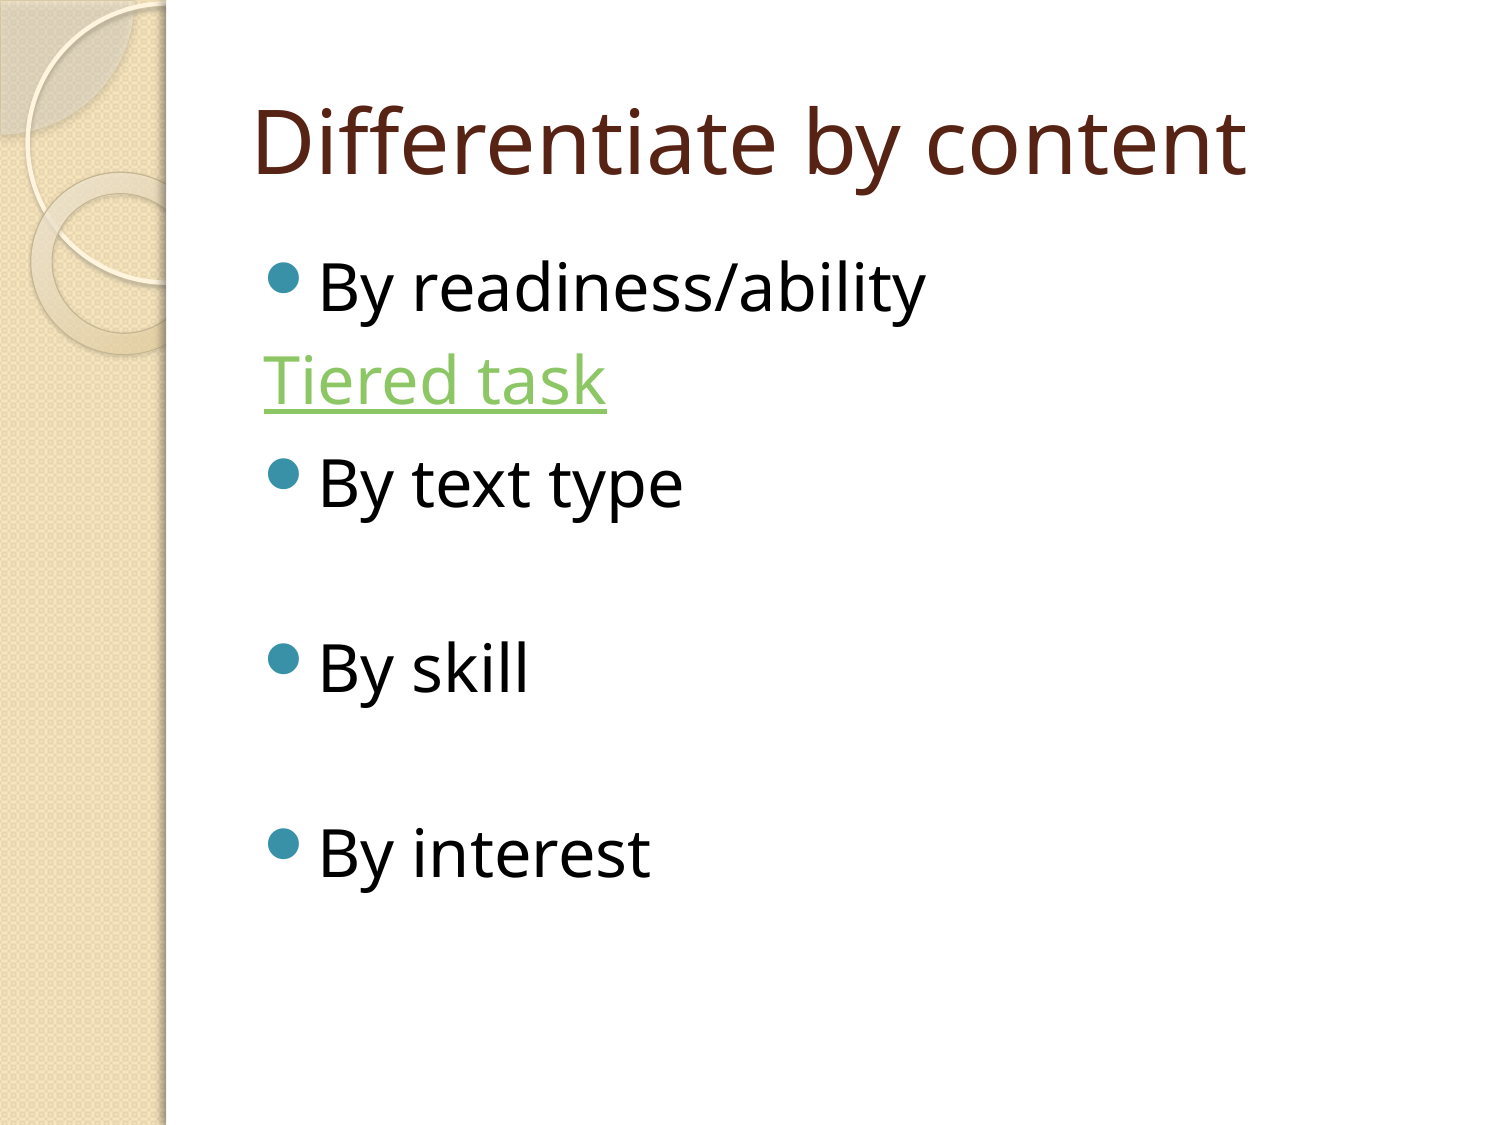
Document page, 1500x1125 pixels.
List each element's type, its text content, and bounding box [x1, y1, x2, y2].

title Differentiate by content [235, 45, 1466, 233]
list By readiness/ability Tiered task By text type By skill By interest [235, 237, 1466, 1025]
